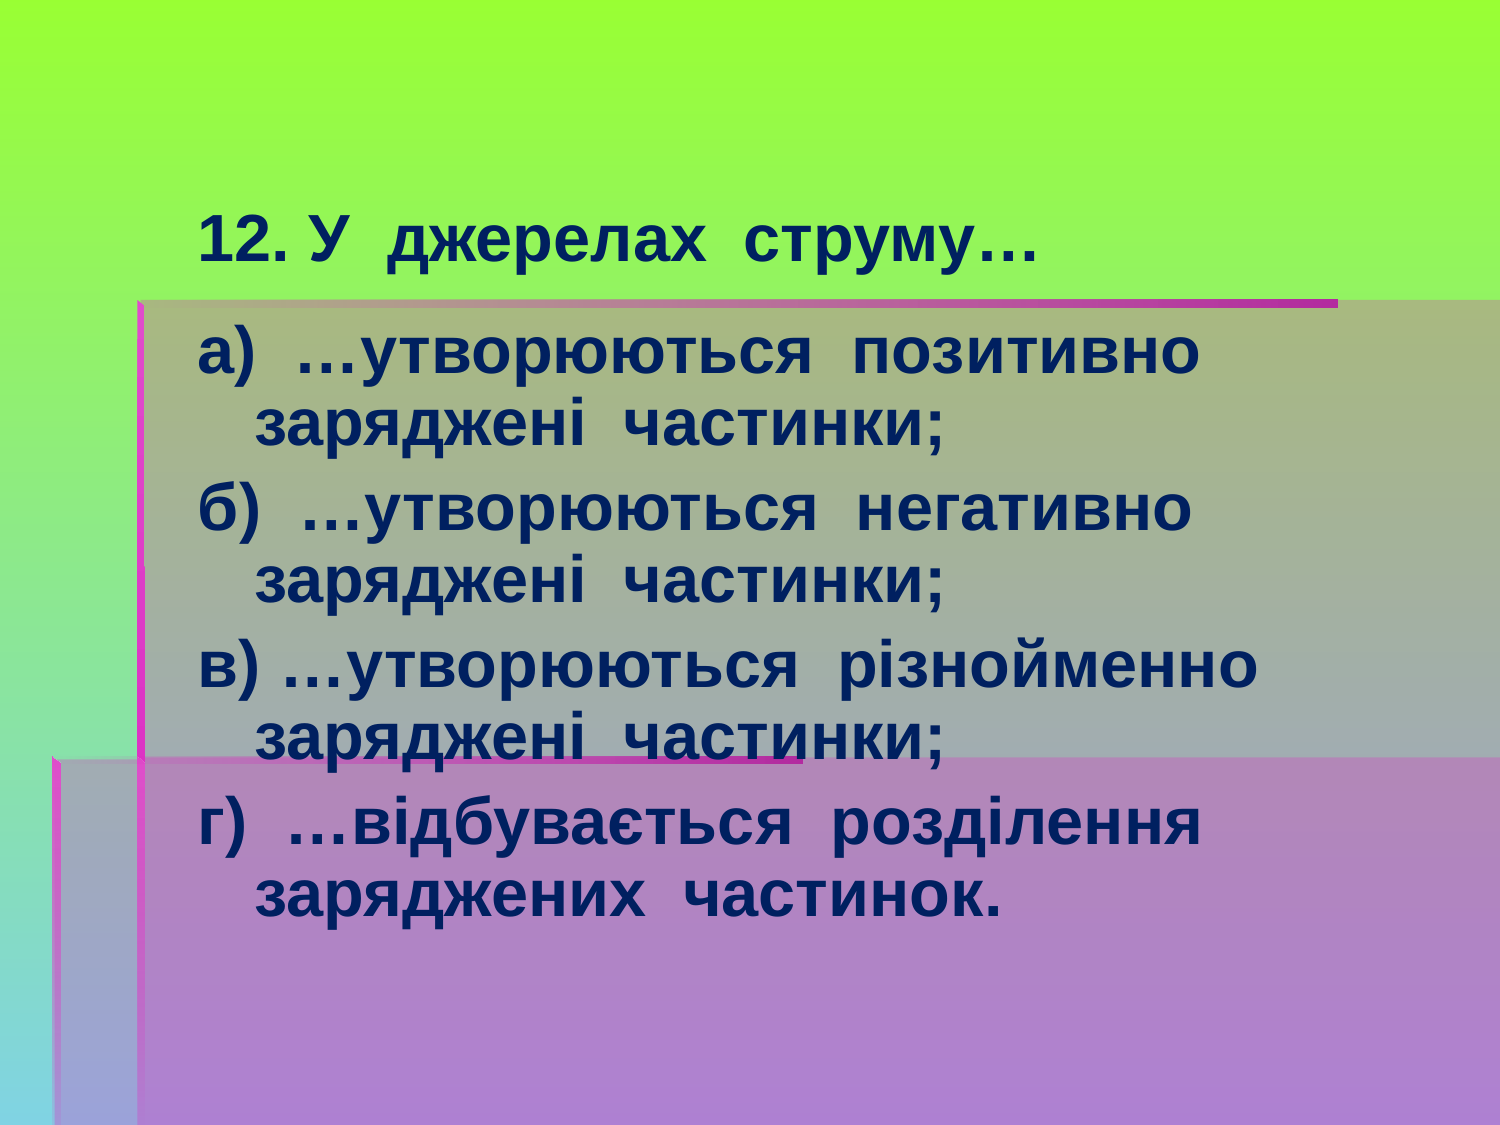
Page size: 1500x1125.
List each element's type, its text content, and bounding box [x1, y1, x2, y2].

list 12. У джерелах струму… а) …утворюються позитивно заряджені частинки; б) …утворюються негативно заряджені частинки; в) …утворюються різнойменно заряджені частинки; г) …відбувається розділення заряджених частинок. [183, 196, 1412, 1048]
